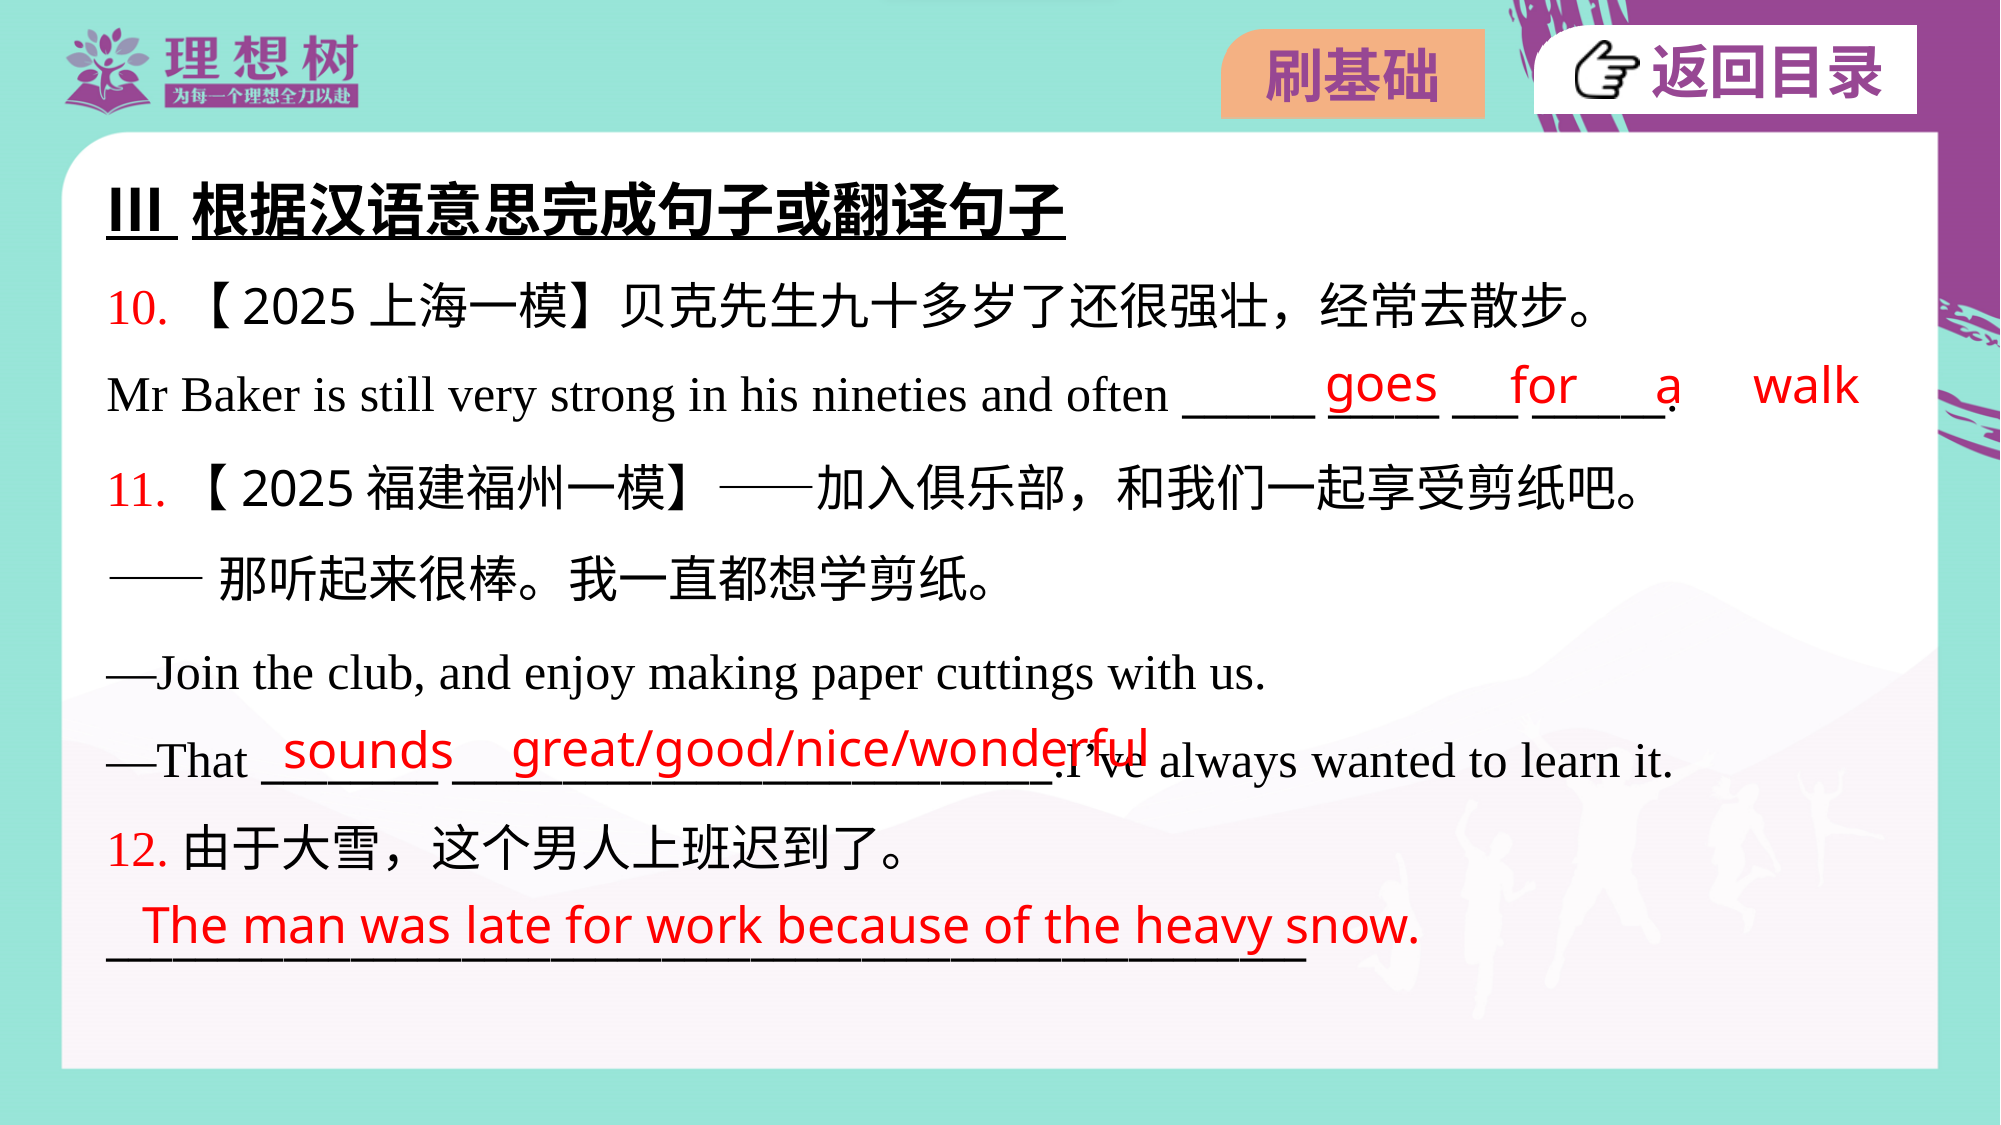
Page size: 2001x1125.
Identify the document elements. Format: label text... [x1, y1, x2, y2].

text_box Ⅲ 根据汉语意思完成句子或翻译句子 [106, 140, 1895, 242]
text_box The man was late for work because of the heavy snow. [113, 866, 1450, 945]
text_box a [1638, 326, 1700, 404]
text_box 10.【2025上海一模】贝克先生九十多岁了还很强壮，经常去散步。 Mr Baker is still very strong in his nineties and often ______ _____ ___ ______. [106, 242, 1895, 413]
text_box goes [1313, 324, 1450, 402]
text_box walk [1738, 326, 1875, 404]
text_box sounds [275, 691, 462, 770]
text_box 12.由于大雪，这个男人上班迟到了。 ______________________________________________________ [106, 784, 1895, 955]
text_box 11.【2025福建福州一模】——加入俱乐部，和我们一起享受剪纸吧。 ——那听起来很棒。我一直都想学剪纸。 —Join the club, and enjoy making paper cuttings with us. —That ________ ___________________________.I’ve always wanted to learn it. [106, 424, 1895, 778]
text_box great/good/nice/wonderful [500, 689, 1162, 768]
text_box for [1488, 326, 1600, 404]
picture [0, 0, 2000, 1125]
